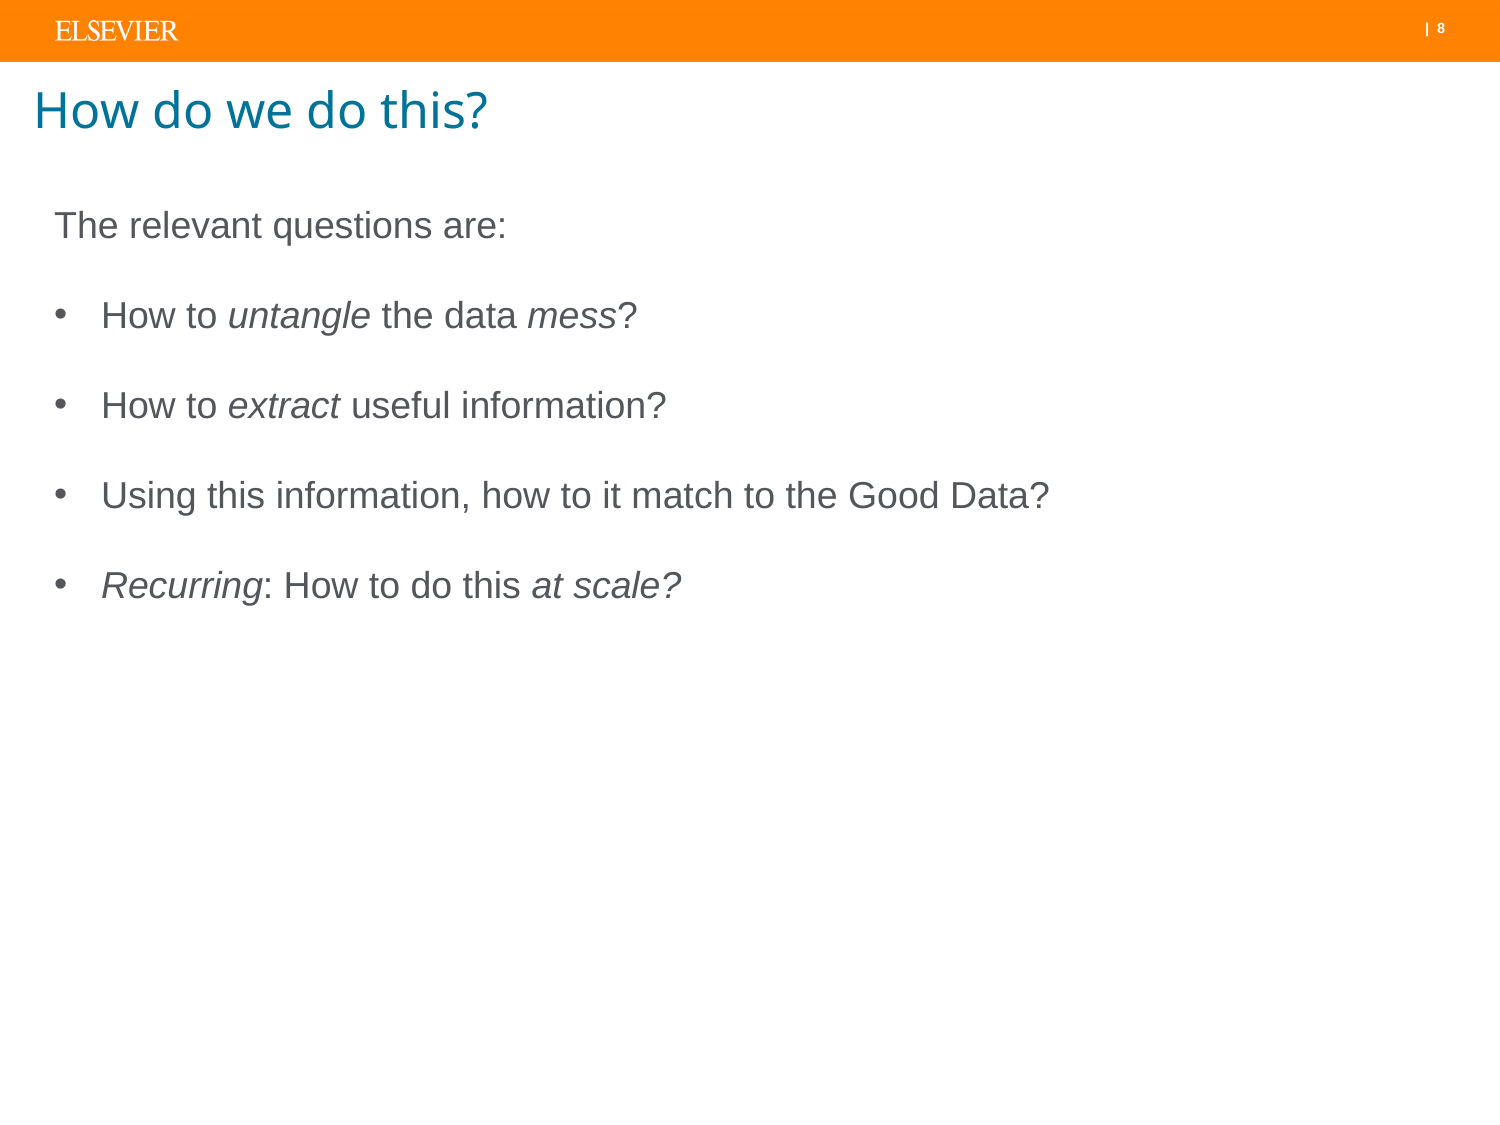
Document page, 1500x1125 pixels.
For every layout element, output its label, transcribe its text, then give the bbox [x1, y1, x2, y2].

picture [0, 0, 1500, 62]
text_box The relevant questions are: How to untangle the data mess? How to extract useful information? Using this information, how to it match to the Good Data? Recurring: How to do this at scale? [39, 193, 1481, 614]
title How do we do this? [19, 73, 1376, 143]
